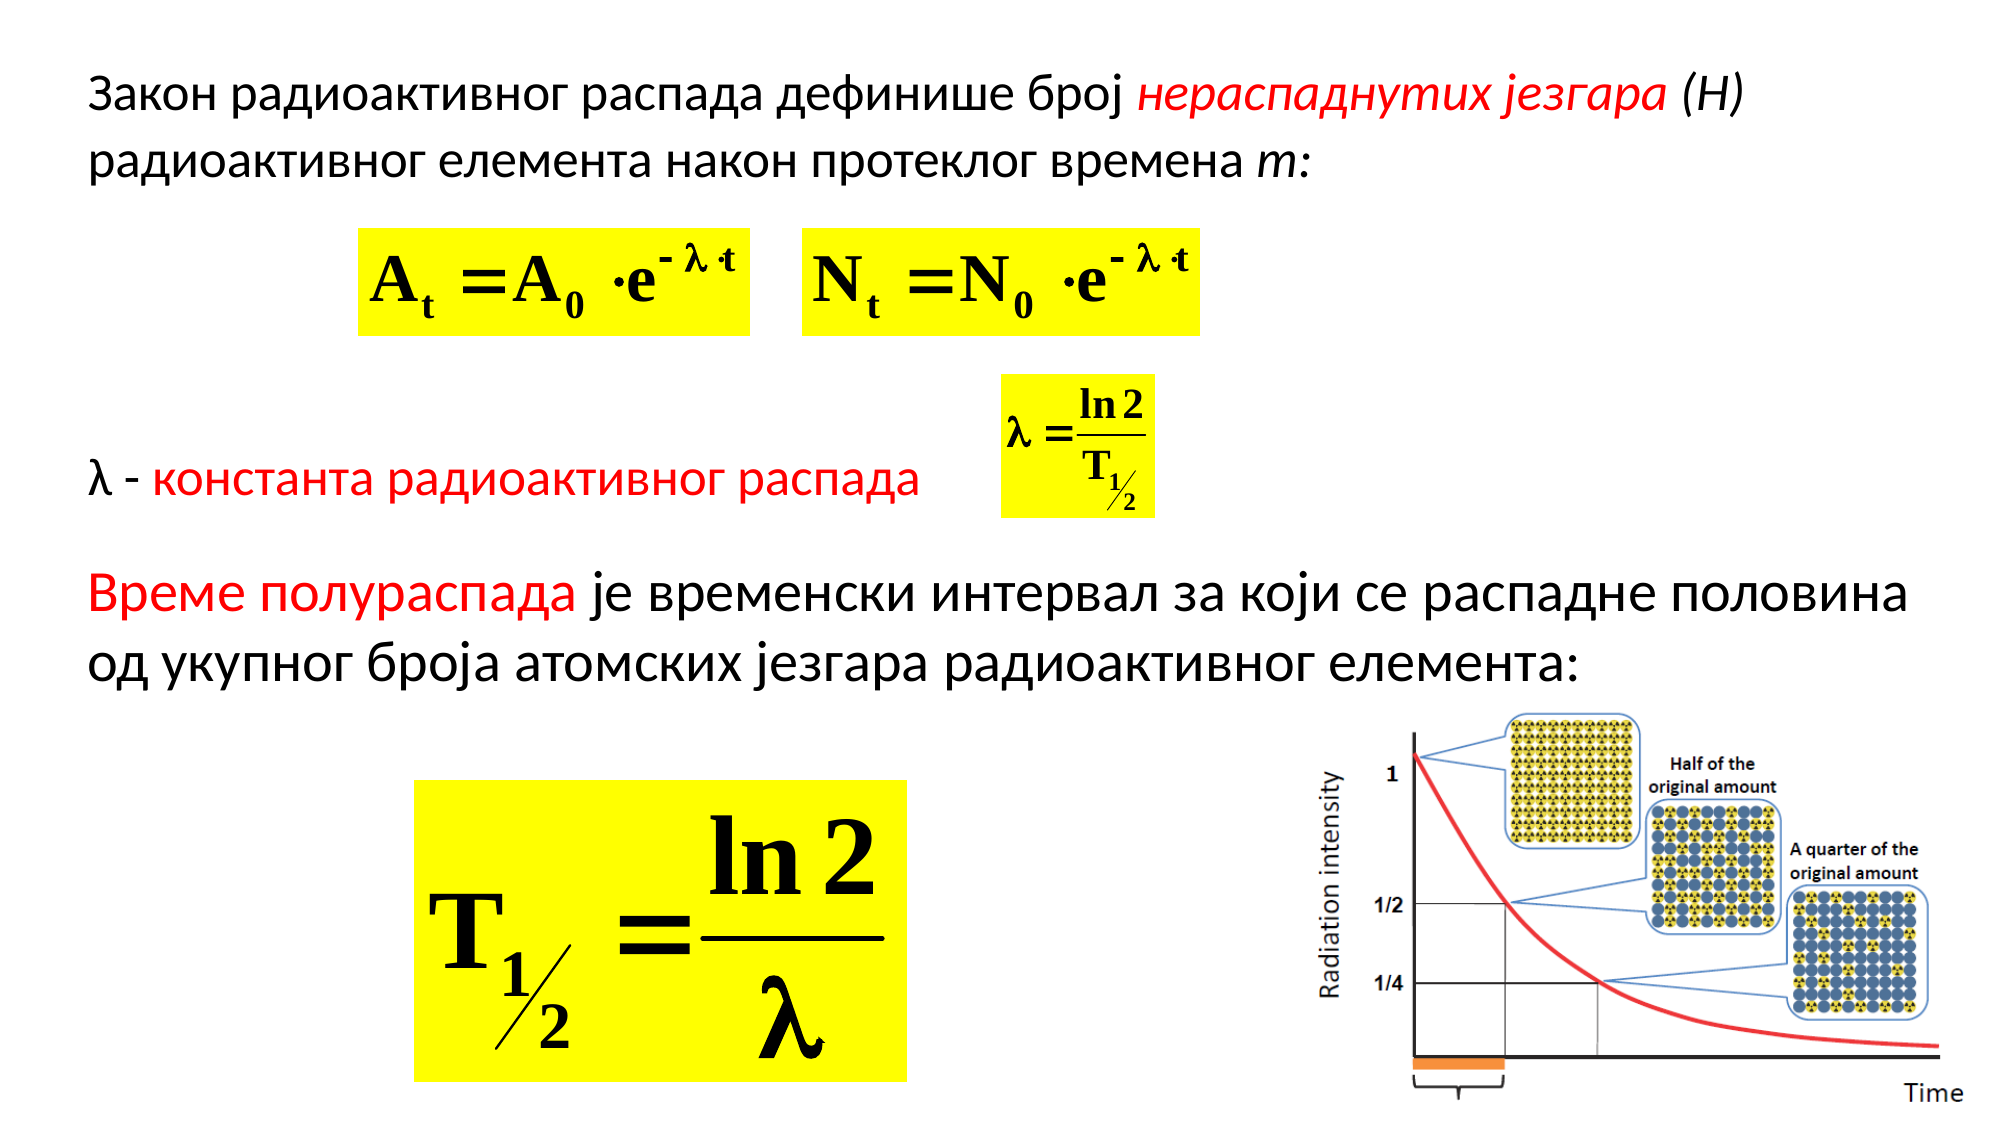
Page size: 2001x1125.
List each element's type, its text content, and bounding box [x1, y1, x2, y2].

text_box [360, 230, 748, 334]
text_box Време полураспада је временски интервал за који се распадне половина од укупног броја атомских језгара радиоактивног елемента: [72, 546, 1985, 701]
list Закон радиоактивног распада дефинише број нераспаднутих језгара (Н) радиоактивног елемента након протеклог времена т: λ - константа радиоактивног распада [72, 45, 1930, 519]
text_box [804, 229, 1198, 334]
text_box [1004, 377, 1153, 515]
picture [1294, 697, 1983, 1104]
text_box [416, 781, 906, 1081]
